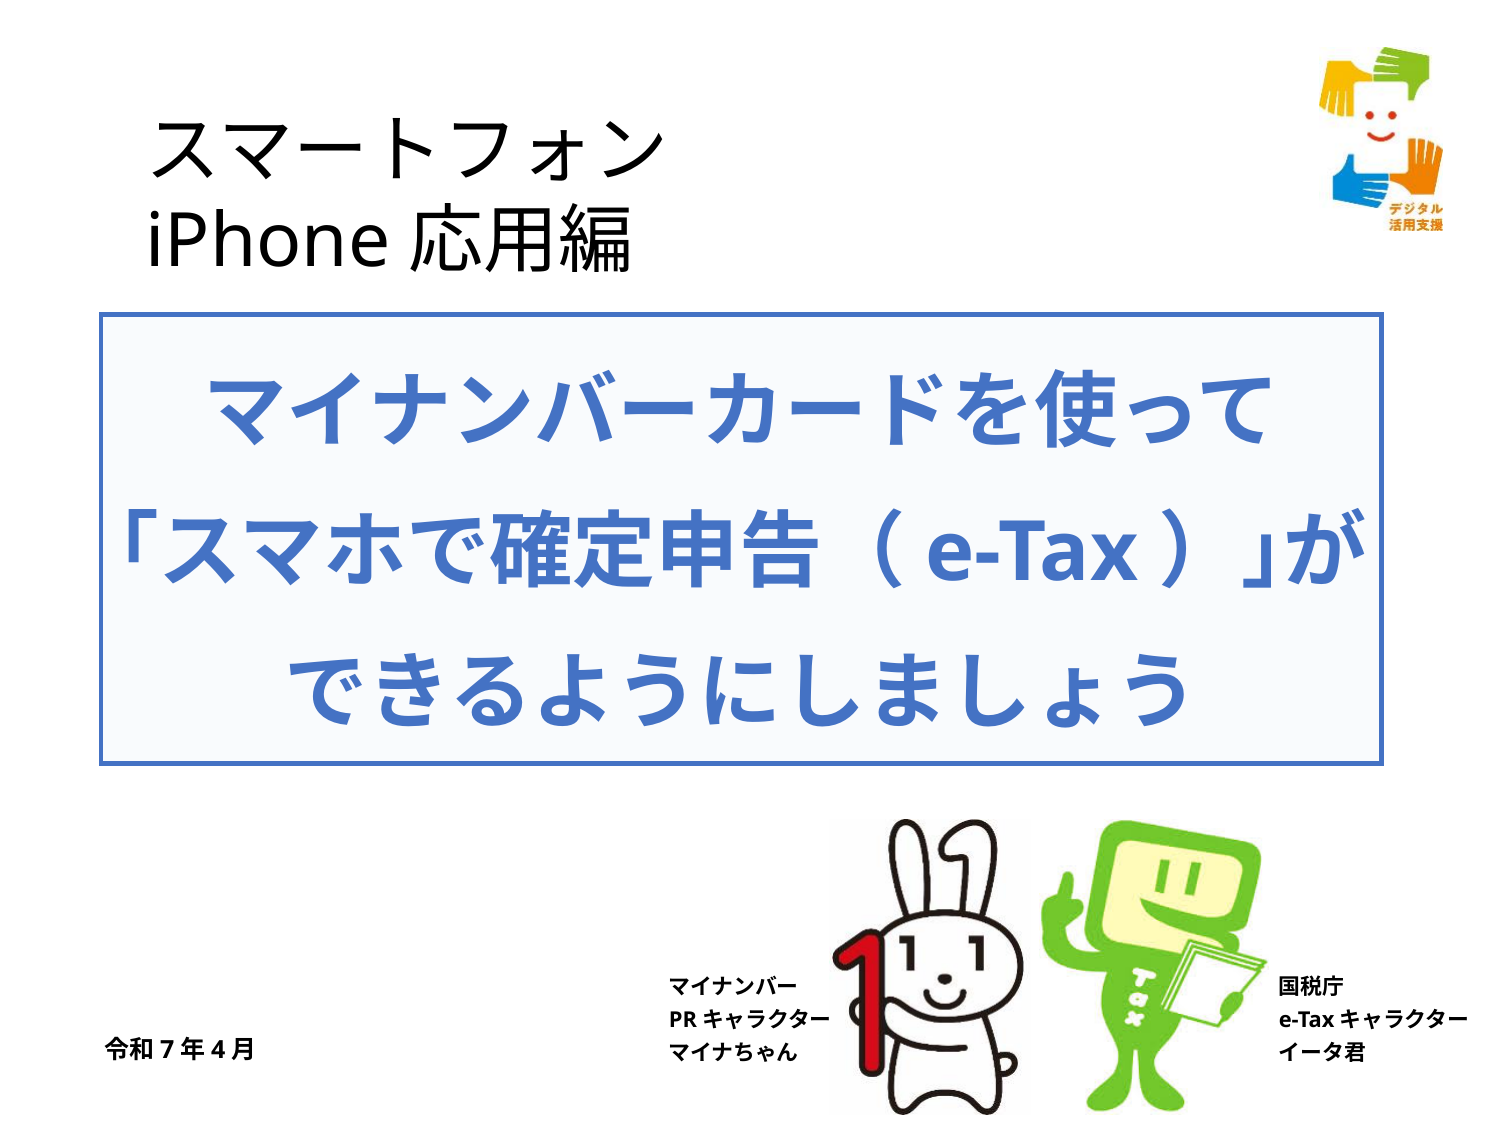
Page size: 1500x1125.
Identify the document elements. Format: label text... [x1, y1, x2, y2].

text_box マイナンバー PRキャラクター マイナちゃん [654, 970, 829, 1073]
text_box 令和7年4月 [88, 1025, 272, 1071]
picture [829, 819, 1031, 1115]
picture [1039, 819, 1269, 1115]
text_box スマートフォン iPhone応用編 [130, 93, 1195, 289]
text_box マイナンバーカードを使って ｢スマホで確定申告（e-Tax）｣が できるようにしましょう [101, 378, 1383, 697]
picture [1319, 47, 1443, 231]
text_box 国税庁 e-Taxキャラクター イータ君 [1269, 970, 1494, 1073]
